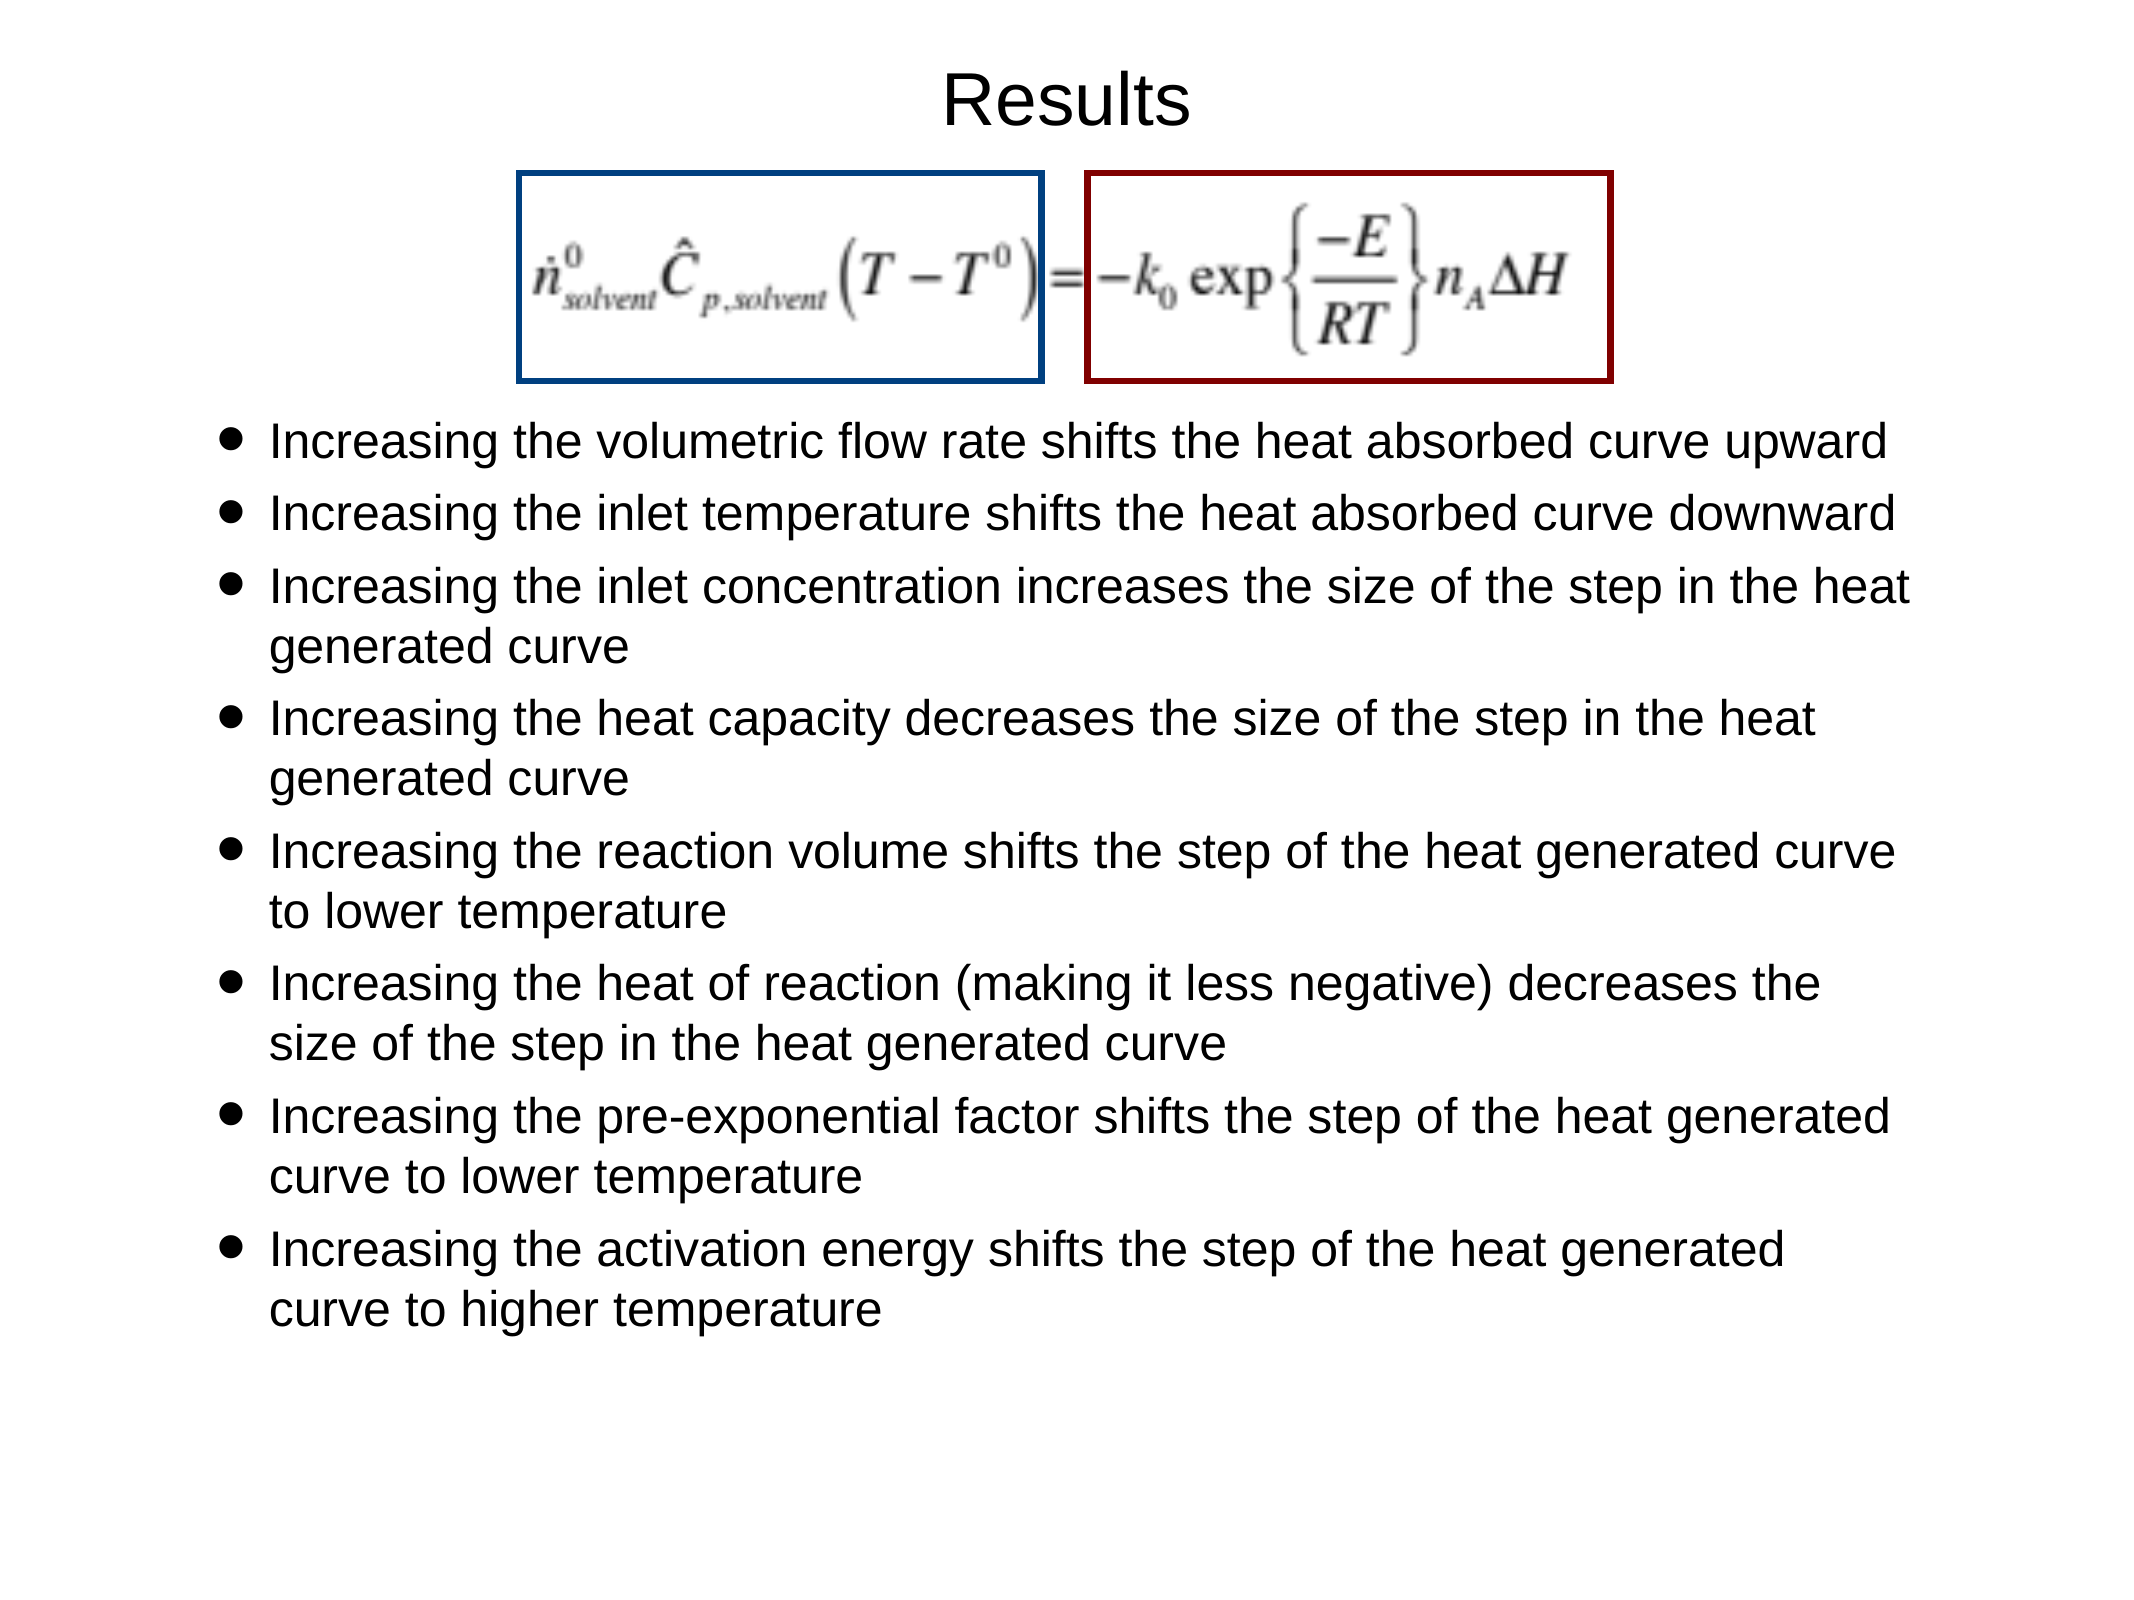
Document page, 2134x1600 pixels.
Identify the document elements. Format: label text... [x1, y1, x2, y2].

list Increasing the volumetric flow rate shifts the heat absorbed curve upward Increasing the inlet temperature shifts the heat absorbed curve downward Increasing the inlet concentration increases the size of the step in the heat generated curve Increasing the heat capacity decreases the size of the step in the heat generated curve Increasing the reaction volume shifts the step of the heat generated curve to lower temperature Increasing the heat of reaction (making it less negative) decreases the size of the step in the heat generated curve Increasing the pre-exponential factor shifts the step of the heat generated curve to lower temperature Increasing the activation energy shifts the step of the heat generated curve to higher temperature [208, 399, 1925, 1463]
text_box [518, 172, 1042, 382]
text_box [1087, 172, 1611, 382]
title Results [208, 41, 1925, 250]
picture [526, 197, 1580, 361]
